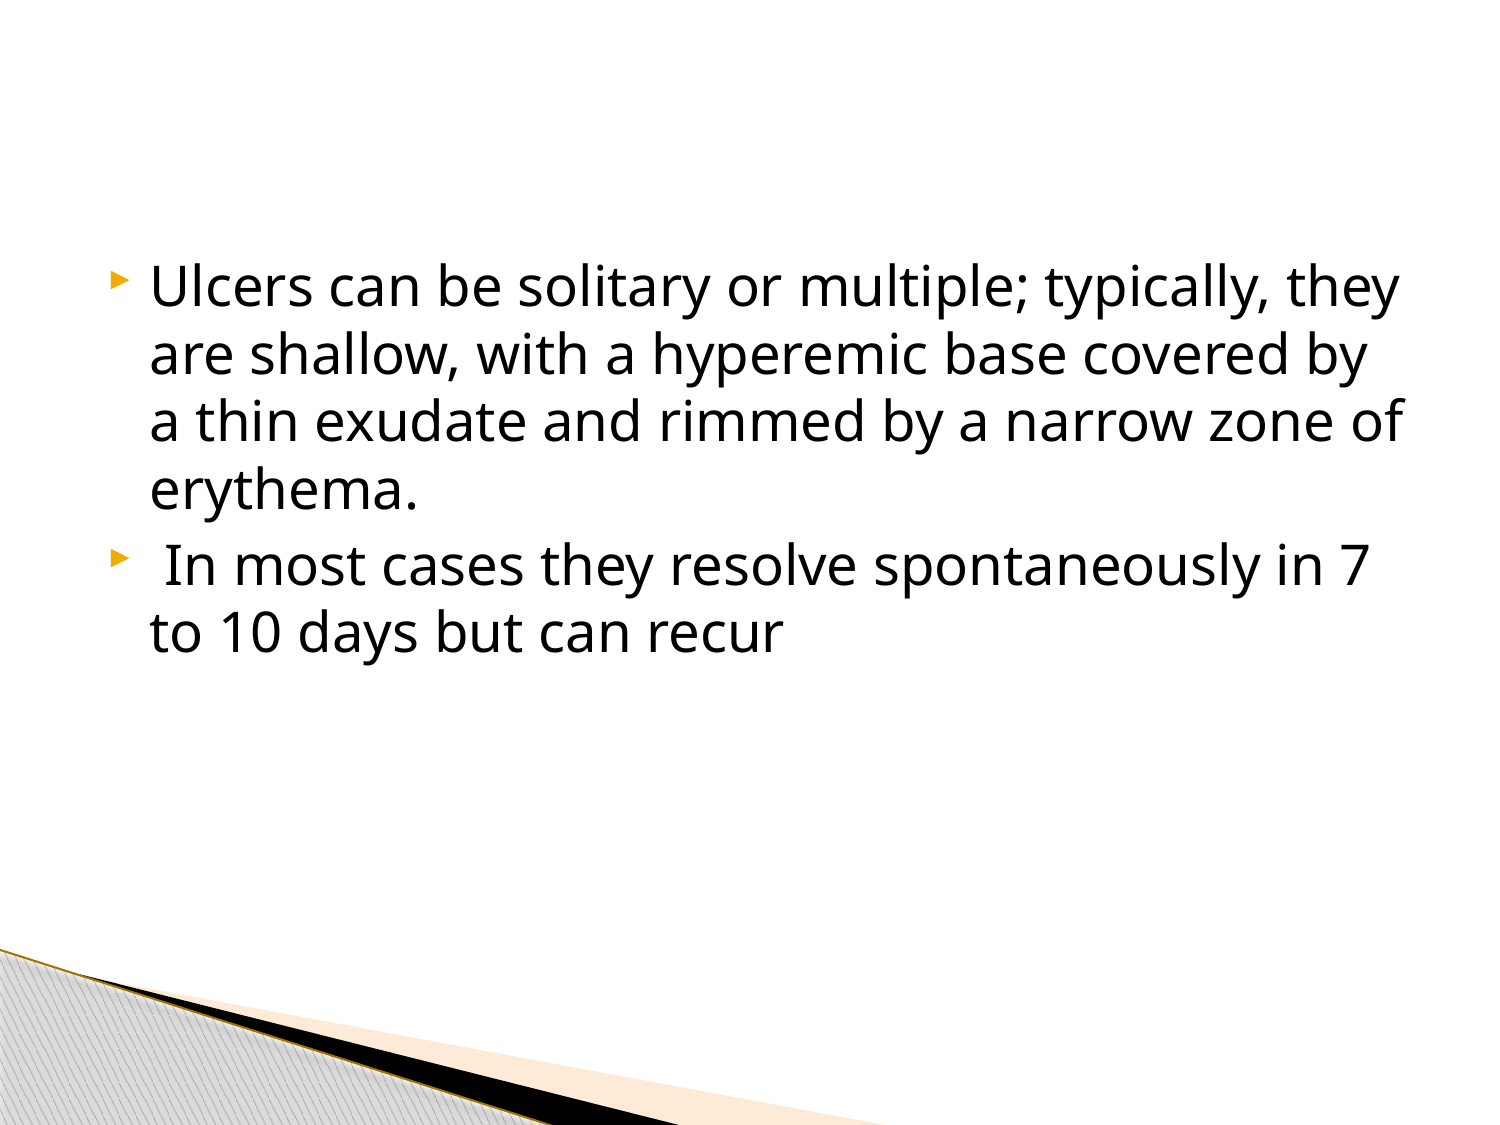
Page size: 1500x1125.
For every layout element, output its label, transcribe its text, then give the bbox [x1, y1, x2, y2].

list Ulcers can be solitary or multiple; typically, they are shallow, with a hyperemic base covered by a thin exudate and rimmed by a narrow zone of erythema. In most cases they resolve spontaneously in 7 to 10 days but can recur [75, 243, 1425, 986]
